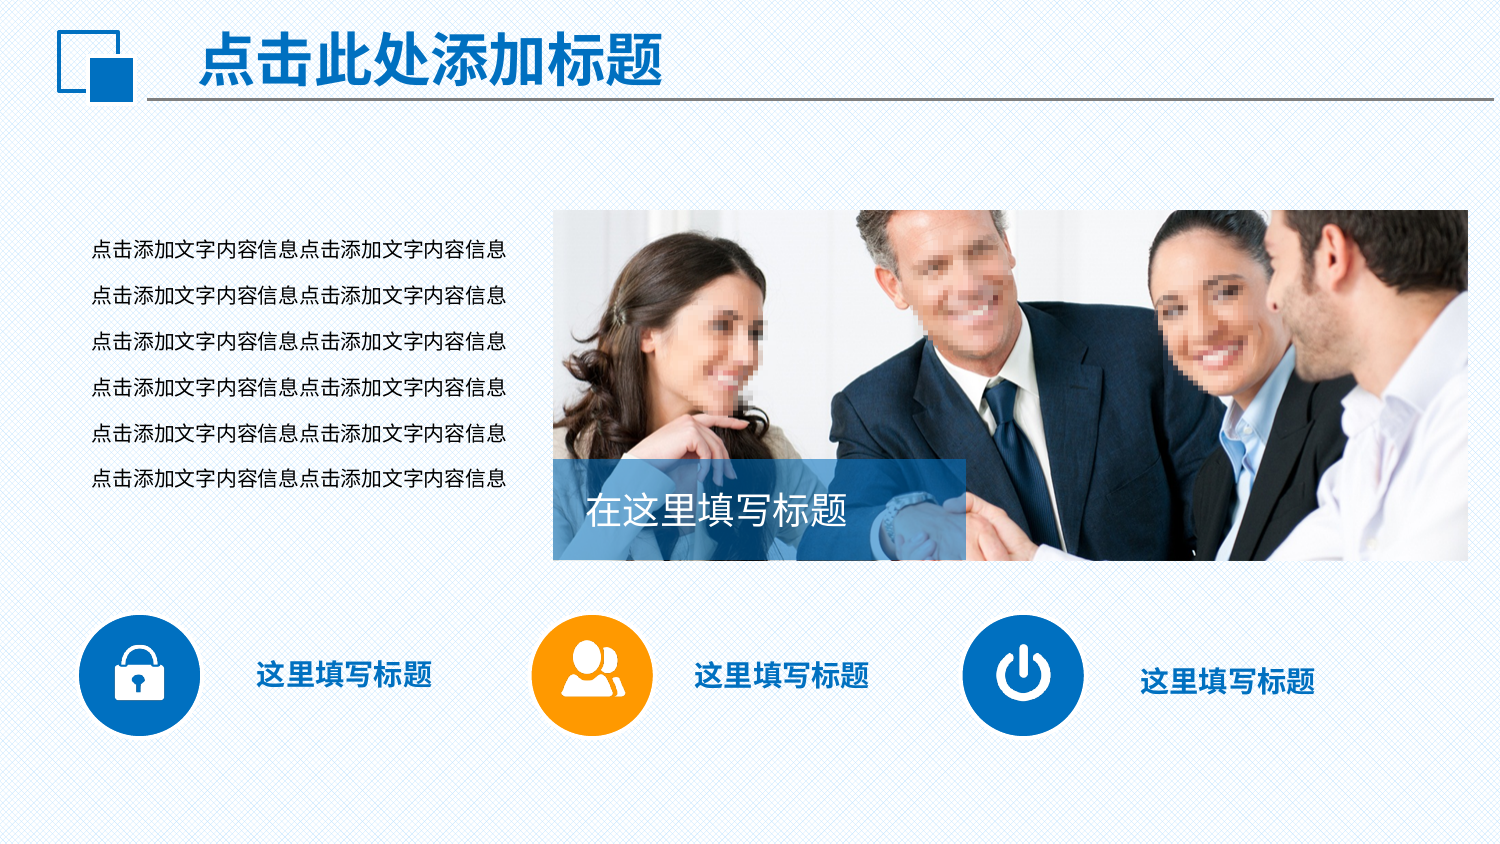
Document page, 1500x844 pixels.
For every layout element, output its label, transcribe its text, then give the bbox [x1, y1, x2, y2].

text_box 这里填写标题 [230, 650, 459, 699]
text_box 点击此处添加标题 [183, 15, 1500, 109]
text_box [552, 210, 1469, 561]
text_box [57, 30, 120, 93]
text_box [76, 612, 203, 739]
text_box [529, 612, 656, 739]
text_box 这里填写标题 [668, 652, 897, 701]
text_box 这里填写标题 [1114, 657, 1343, 706]
text_box 点击添加文字内容信息点击添加文字内容信息 点击添加文字内容信息点击添加文字内容信息 点击添加文字内容信息点击添加文字内容信息 点击添加文字内容信息点击添加文字内容信息 点击添加文字内容信息点击添加文字内容信息 点击添加文字内容信息点击添加文字内容信息 [76, 208, 542, 499]
text_box [86, 54, 137, 106]
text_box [960, 612, 1087, 739]
